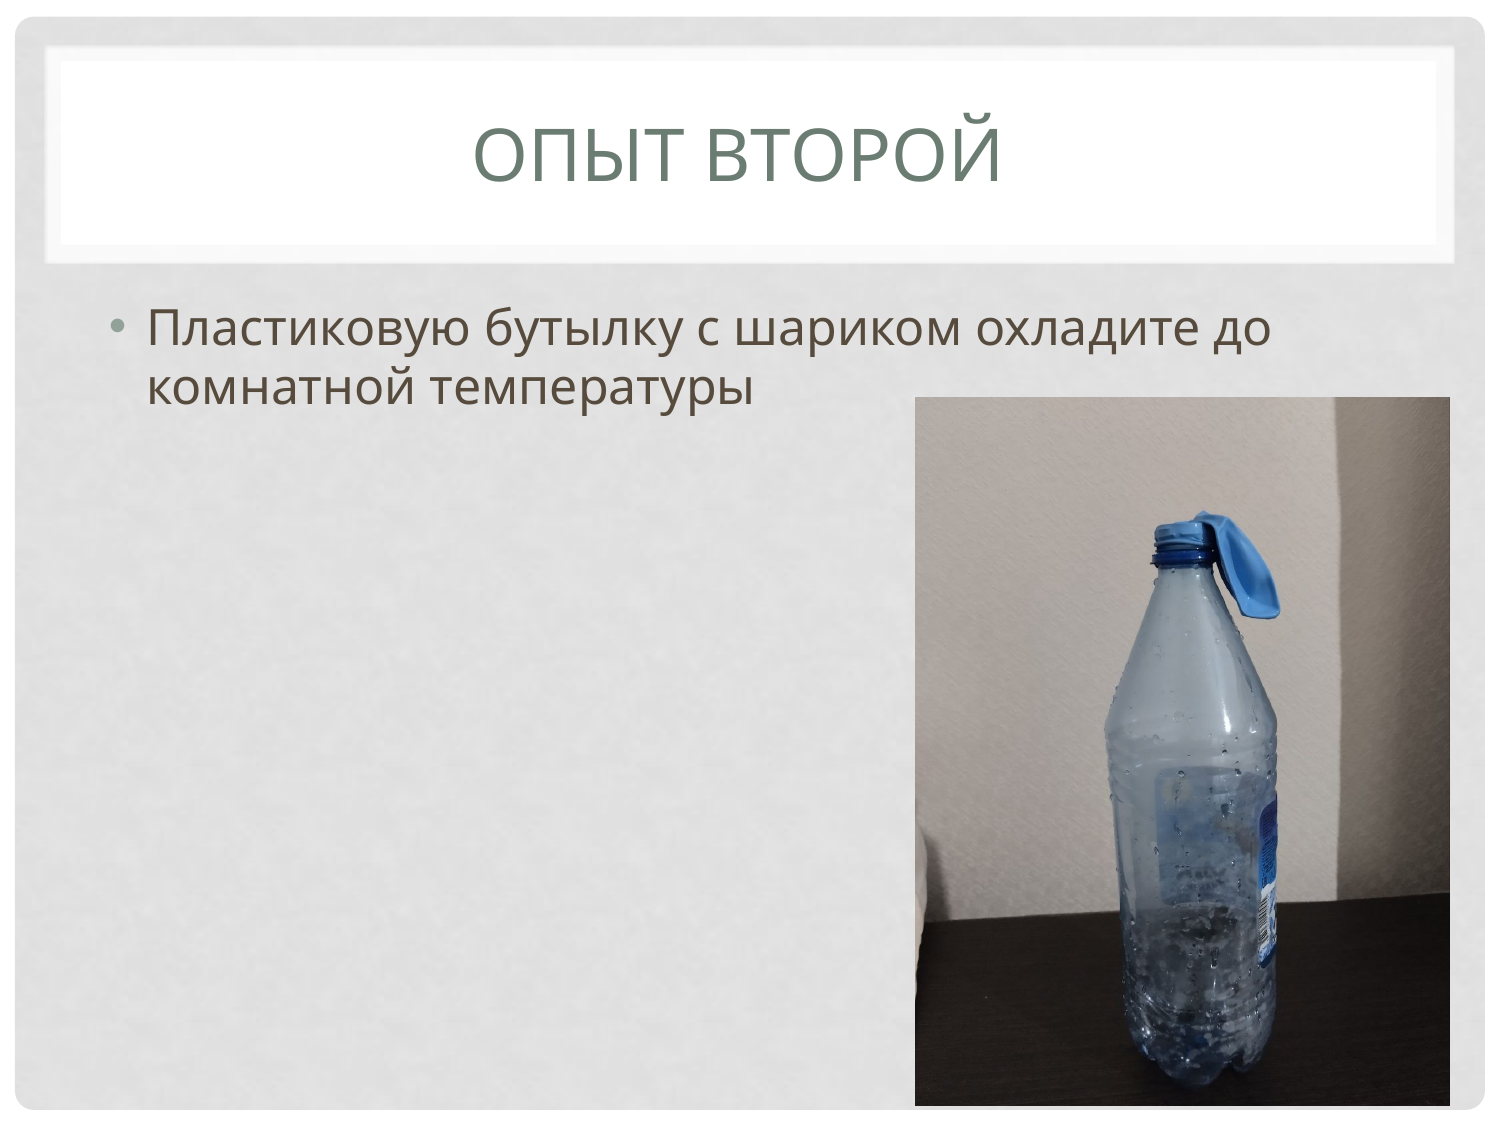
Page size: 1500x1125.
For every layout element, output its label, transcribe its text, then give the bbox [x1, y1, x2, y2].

picture [915, 396, 1450, 1107]
title Опыт второй [69, 66, 1425, 238]
list Пластиковую бутылку с шариком охладите до комнатной температуры [75, 287, 1425, 1005]
